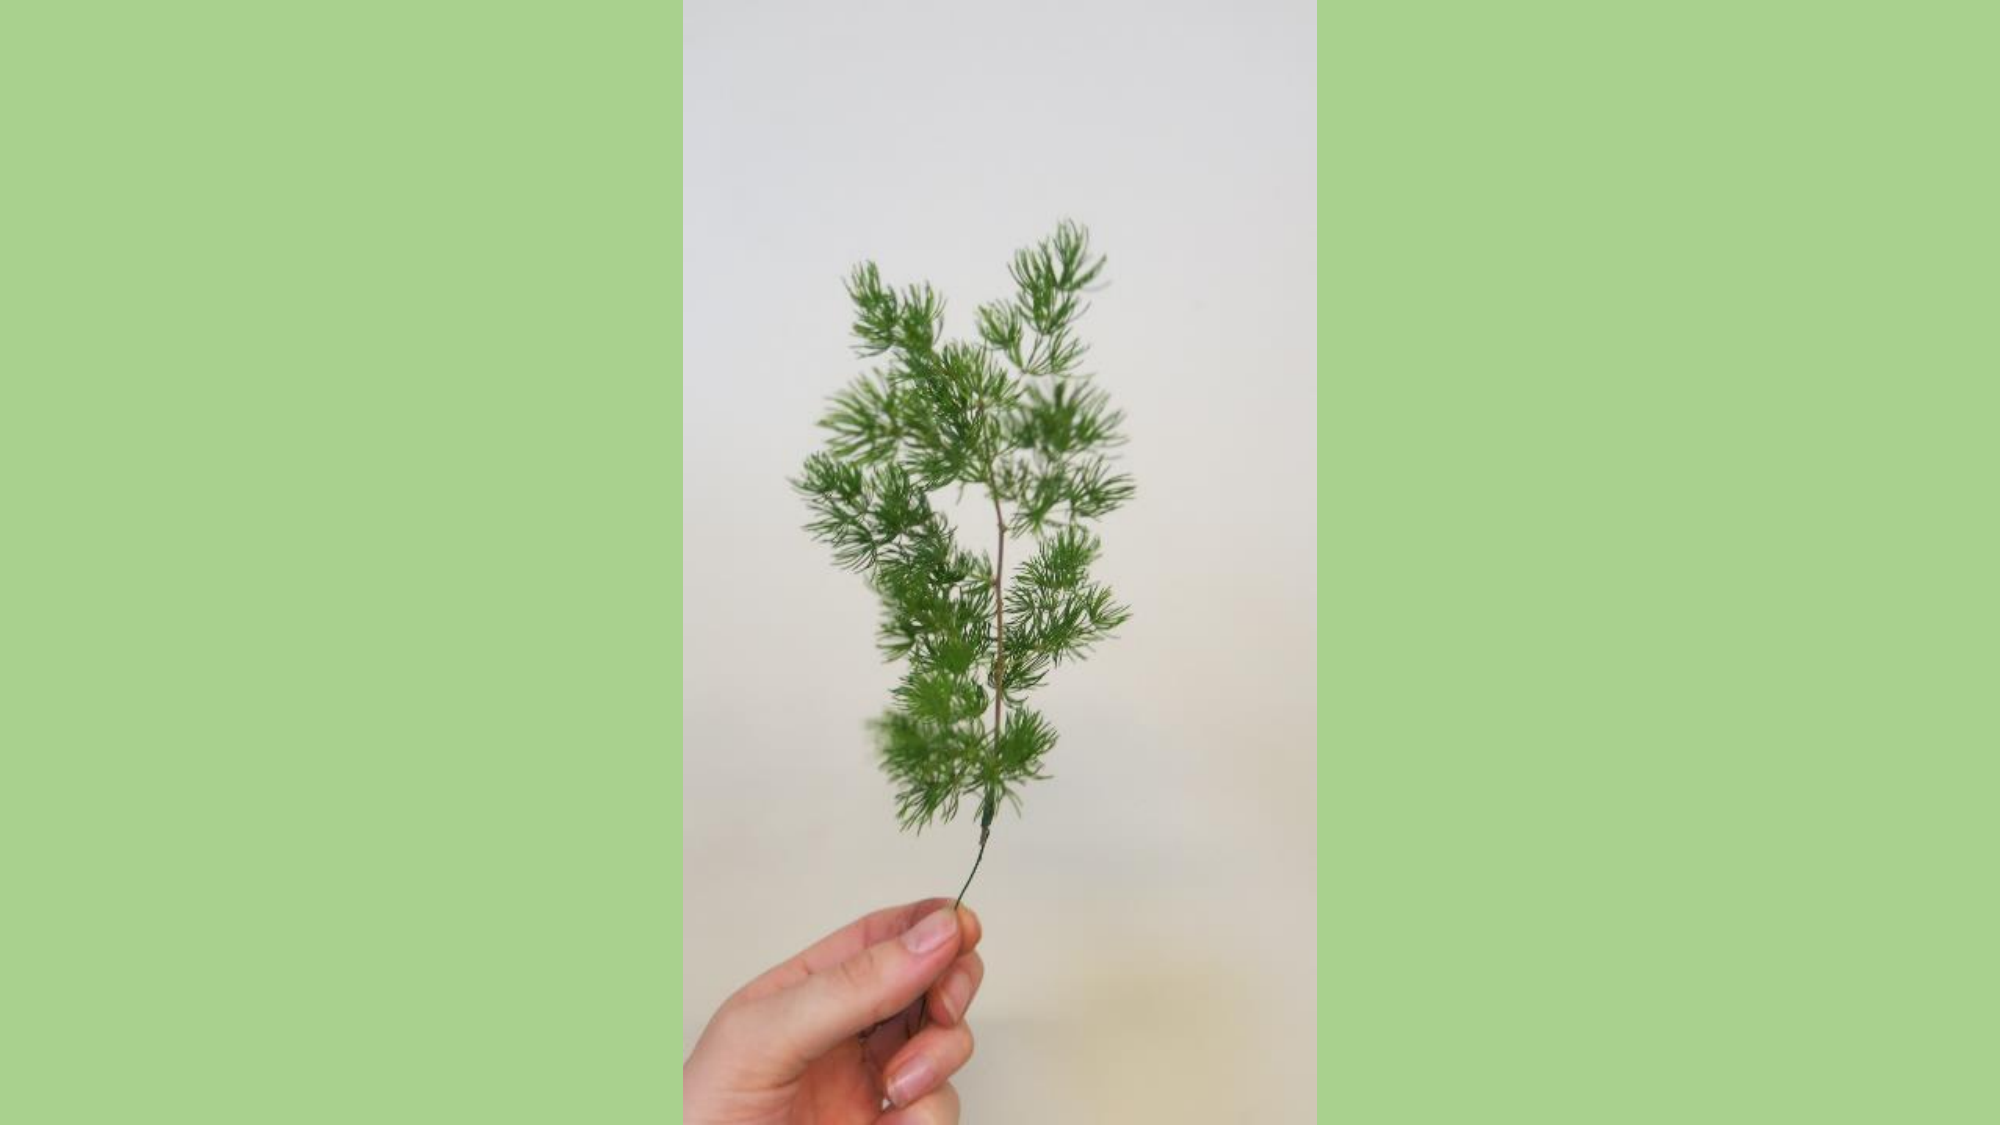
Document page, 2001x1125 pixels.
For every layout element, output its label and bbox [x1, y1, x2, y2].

picture [683, 0, 1317, 1125]
